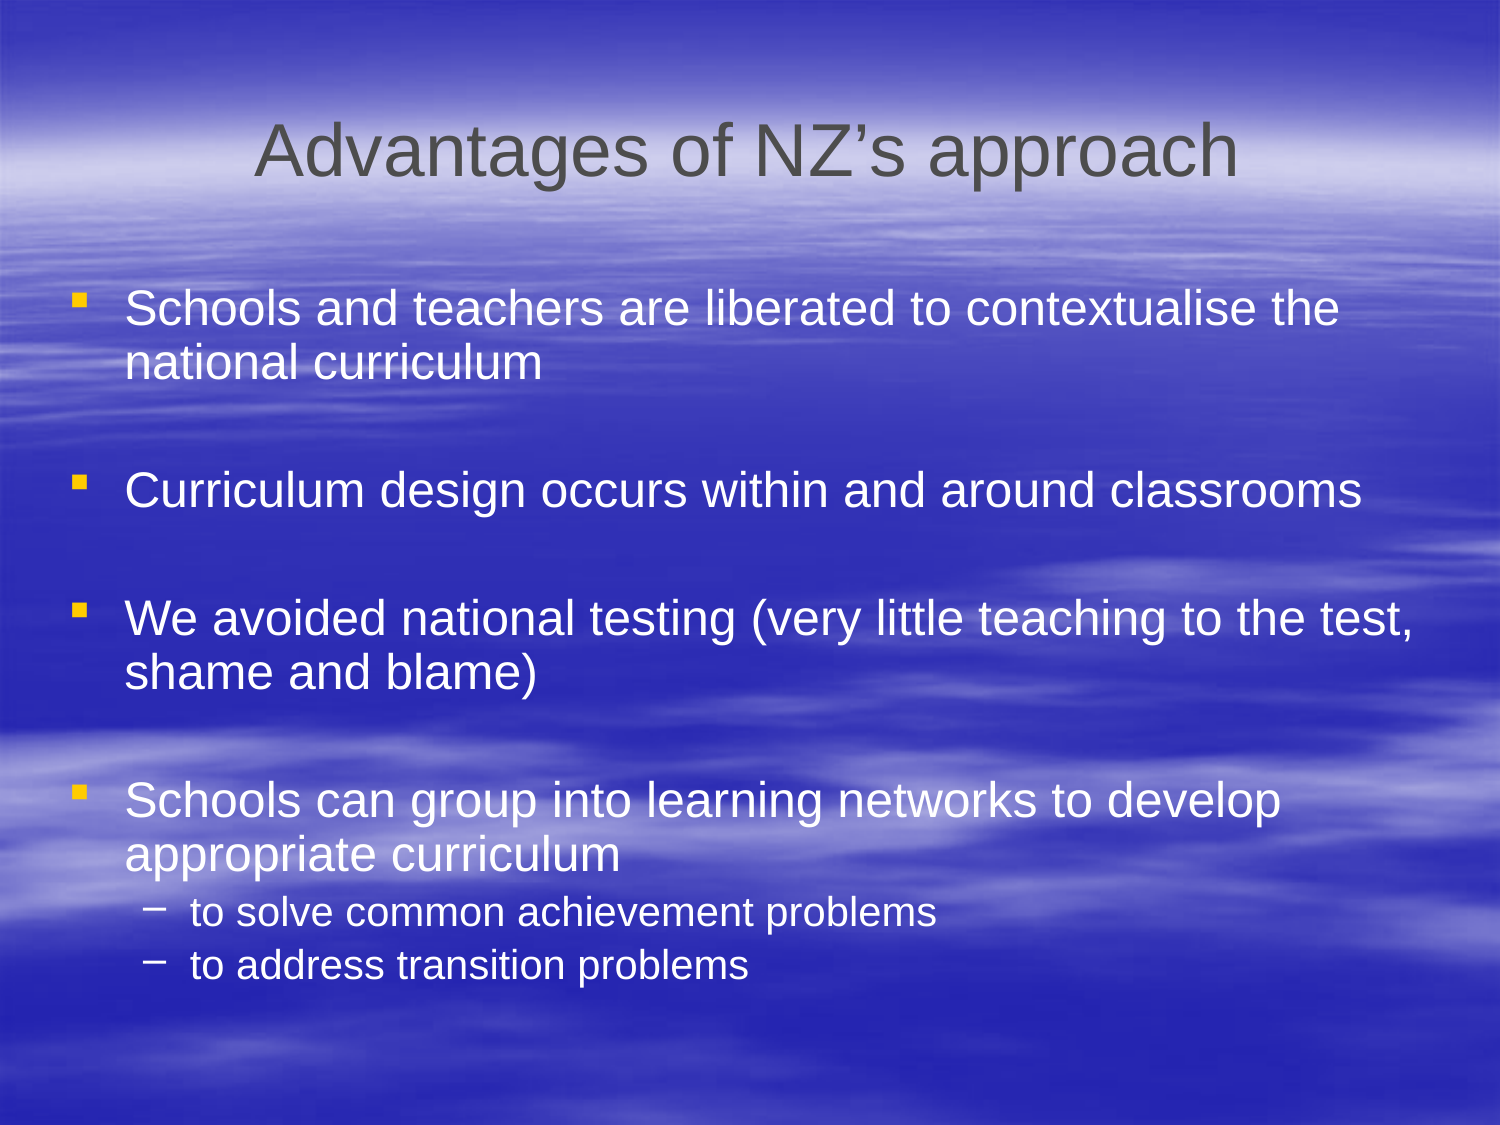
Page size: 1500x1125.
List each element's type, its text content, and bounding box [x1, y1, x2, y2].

title Advantages of NZ’s approach [49, 37, 1446, 256]
list Schools and teachers are liberated to contextualise the national curriculum Curriculum design occurs within and around classrooms We avoided national testing (very little teaching to the test, shame and blame) Schools can group into learning networks to develop appropriate curriculum to solve common achievement problems to address transition problems [52, 274, 1452, 1095]
